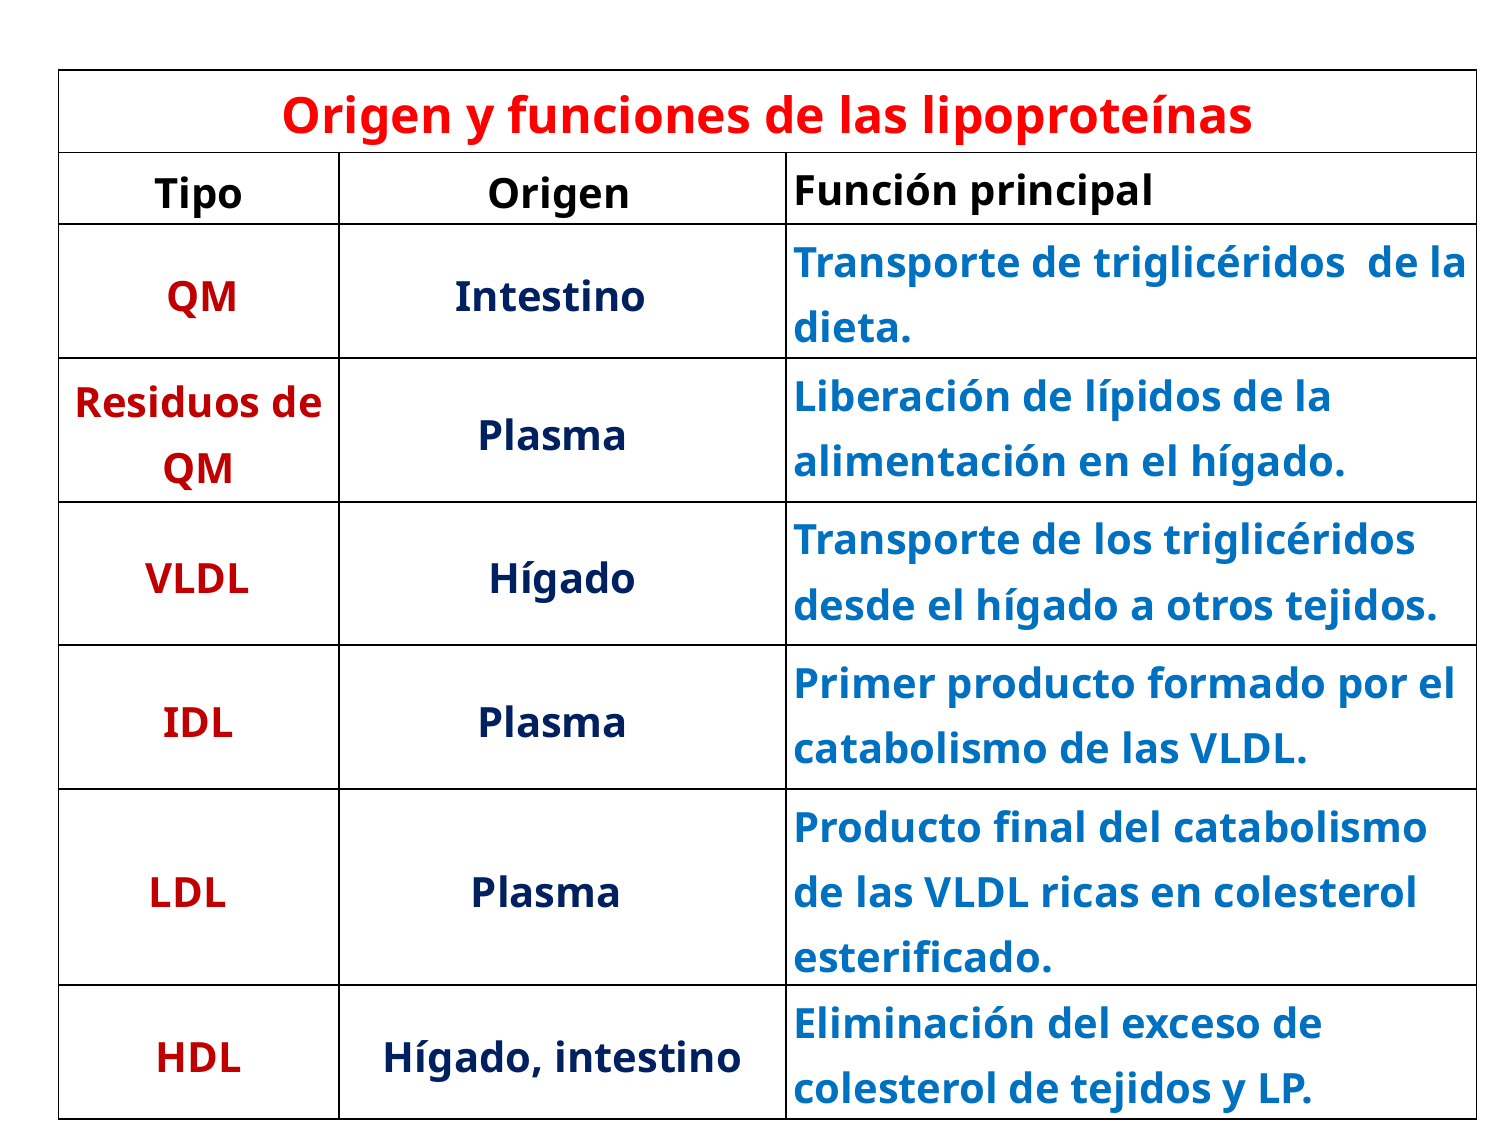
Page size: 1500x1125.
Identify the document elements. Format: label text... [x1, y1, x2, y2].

table_cell Plasma [340, 646, 785, 788]
table_cell Producto final del catabolismo de las VLDL ricas en colesterol esterificado. [787, 790, 1476, 984]
table_cell Origen [340, 153, 785, 223]
table_cell Transporte de triglicéridos de la dieta. [787, 225, 1476, 357]
table_cell Plasma [340, 359, 785, 501]
table_cell Liberación de lípidos de la alimentación en el hígado. [787, 359, 1476, 501]
table_cell Plasma [340, 790, 785, 984]
table_cell Hígado [340, 503, 785, 644]
table_cell LDL [59, 790, 338, 984]
table_cell Función principal [787, 153, 1476, 223]
table_cell VLDL [59, 503, 338, 644]
table_cell Eliminación del exceso de colesterol de tejidos y LP. [787, 986, 1476, 1118]
table_cell HDL [59, 986, 338, 1118]
table_cell Primer producto formado por el catabolismo de las VLDL. [787, 646, 1476, 788]
table_cell Transporte de los triglicéridos desde el hígado a otros tejidos. [787, 503, 1476, 644]
table_header Origen y funciones de las lipoproteínas [59, 71, 1476, 152]
table_cell QM [59, 225, 338, 357]
table_cell IDL [59, 646, 338, 788]
table_cell Intestino [340, 225, 785, 357]
table_cell Residuos de QM [59, 359, 338, 501]
table_cell Tipo [59, 153, 338, 223]
table_cell Hígado, intestino [340, 986, 785, 1118]
